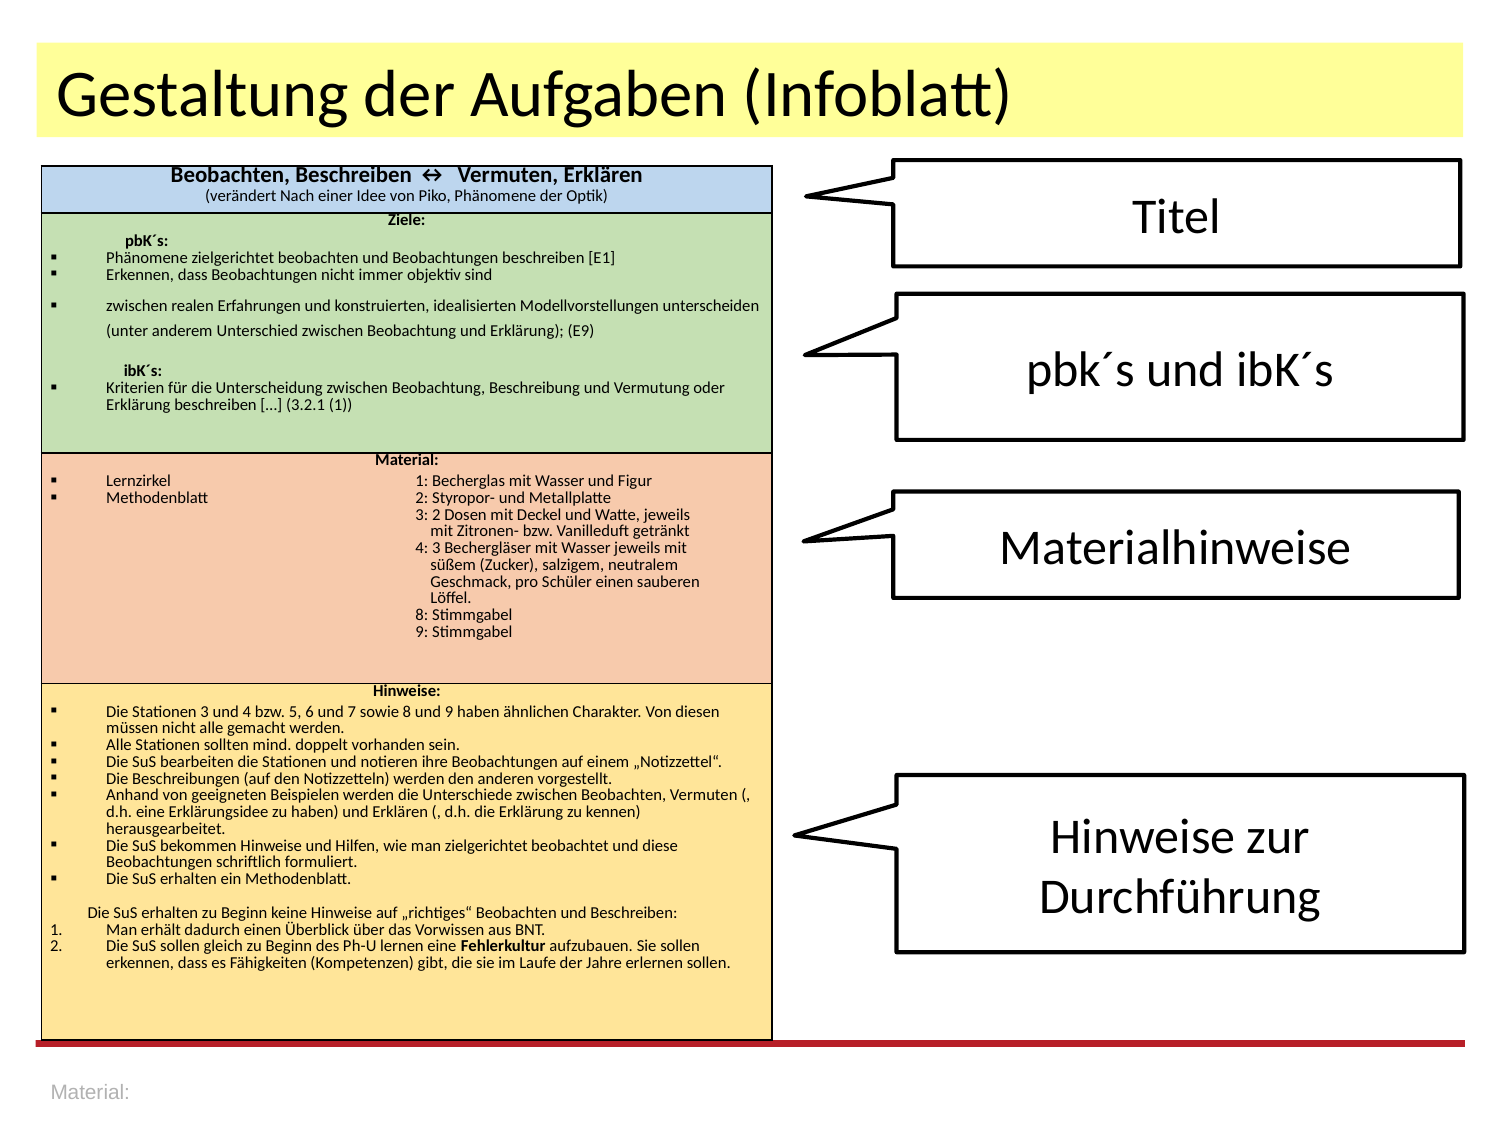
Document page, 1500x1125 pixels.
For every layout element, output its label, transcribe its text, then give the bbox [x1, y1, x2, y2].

table_cell Material: [42, 454, 771, 474]
table_cell 1: Becherglas mit Wasser und Figur 2: Styropor- und Metallplatte 3: 2 Dosen mit Deckel und Watte, jeweils mit Zitronen- bzw. Vanilleduft getränkt 4: 3 Bechergläser mit Wasser jeweils mit süßem (Zucker), salzigem, neutralem Geschmack, pro Schüler einen sauberen Löffel. 8: Stimmgabel 9: Stimmgabel [407, 474, 771, 683]
text_box Hinweise zur Durchführung [792, 772, 1467, 955]
title Gestaltung der Aufgaben (Infoblatt) [41, 42, 1459, 149]
table_cell Ziele: [42, 214, 771, 234]
text_box pbk´s und ibK´s [802, 291, 1466, 442]
table_cell pbK´s: Phänomene zielgerichtet beobachten und Beobachtungen beschreiben [E1] Erkennen, dass Beobachtungen nicht immer objektiv sind zwischen realen Erfahrungen und konstruierten, idealisierten Modellvorstellungen unterscheiden (unter anderem Unterschied zwischen Beobachtung und Erklärung); (E9) ibK´s: Kriterien für die Unterscheidung zwischen Beobachtung, Beschreibung und Vermutung oder Erklärung beschreiben […] (3.2.1 (1)) [42, 234, 771, 452]
footer Material: [35, 1061, 768, 1122]
table_cell Lernzirkel Methodenblatt [42, 474, 407, 683]
text_box Titel [803, 158, 1463, 269]
text_box Materialhinweise [801, 489, 1461, 600]
table_cell Die Stationen 3 und 4 bzw. 5, 6 und 7 sowie 8 und 9 haben ähnlichen Charakter. Von diesen müssen nicht alle gemacht werden. Alle Stationen sollten mind. doppelt vorhanden sein. Die SuS bearbeiten die Stationen und notieren ihre Beobachtungen auf einem „Notizzettel“. Die Beschreibungen (auf den Notizzetteln) werden den anderen vorgestellt. Anhand von geeigneten Beispielen werden die Unterschiede zwischen Beobachten, Vermuten (, d.h. eine Erklärungsidee zu haben) und Erklären (, d.h. die Erklärung zu kennen) herausgearbeitet. Die SuS bekommen Hinweise und Hilfen, wie man zielgerichtet beobachtet und diese Beobachtungen schriftlich formuliert. Die SuS erhalten ein Methodenblatt. Die SuS erhalten zu Beginn keine Hinweise auf „richtiges“ Beobachten und Beschreiben: Man erhält dadurch einen Überblick über das Vorwissen aus BNT. Die SuS sollen gleich zu Beginn des Ph-U lernen eine Fehlerkultur aufzubauen. Sie sollen erkennen, dass es Fähigkeiten (Kompetenzen) gibt, die sie im Laufe der Jahre erlernen sollen. [42, 704, 771, 1039]
table_cell Hinweise: [42, 684, 771, 704]
table_header Beobachten, Beschreiben ↔ Vermuten, Erklären (verändert Nach einer Idee von Piko, Phänomene der Optik) [42, 167, 771, 212]
